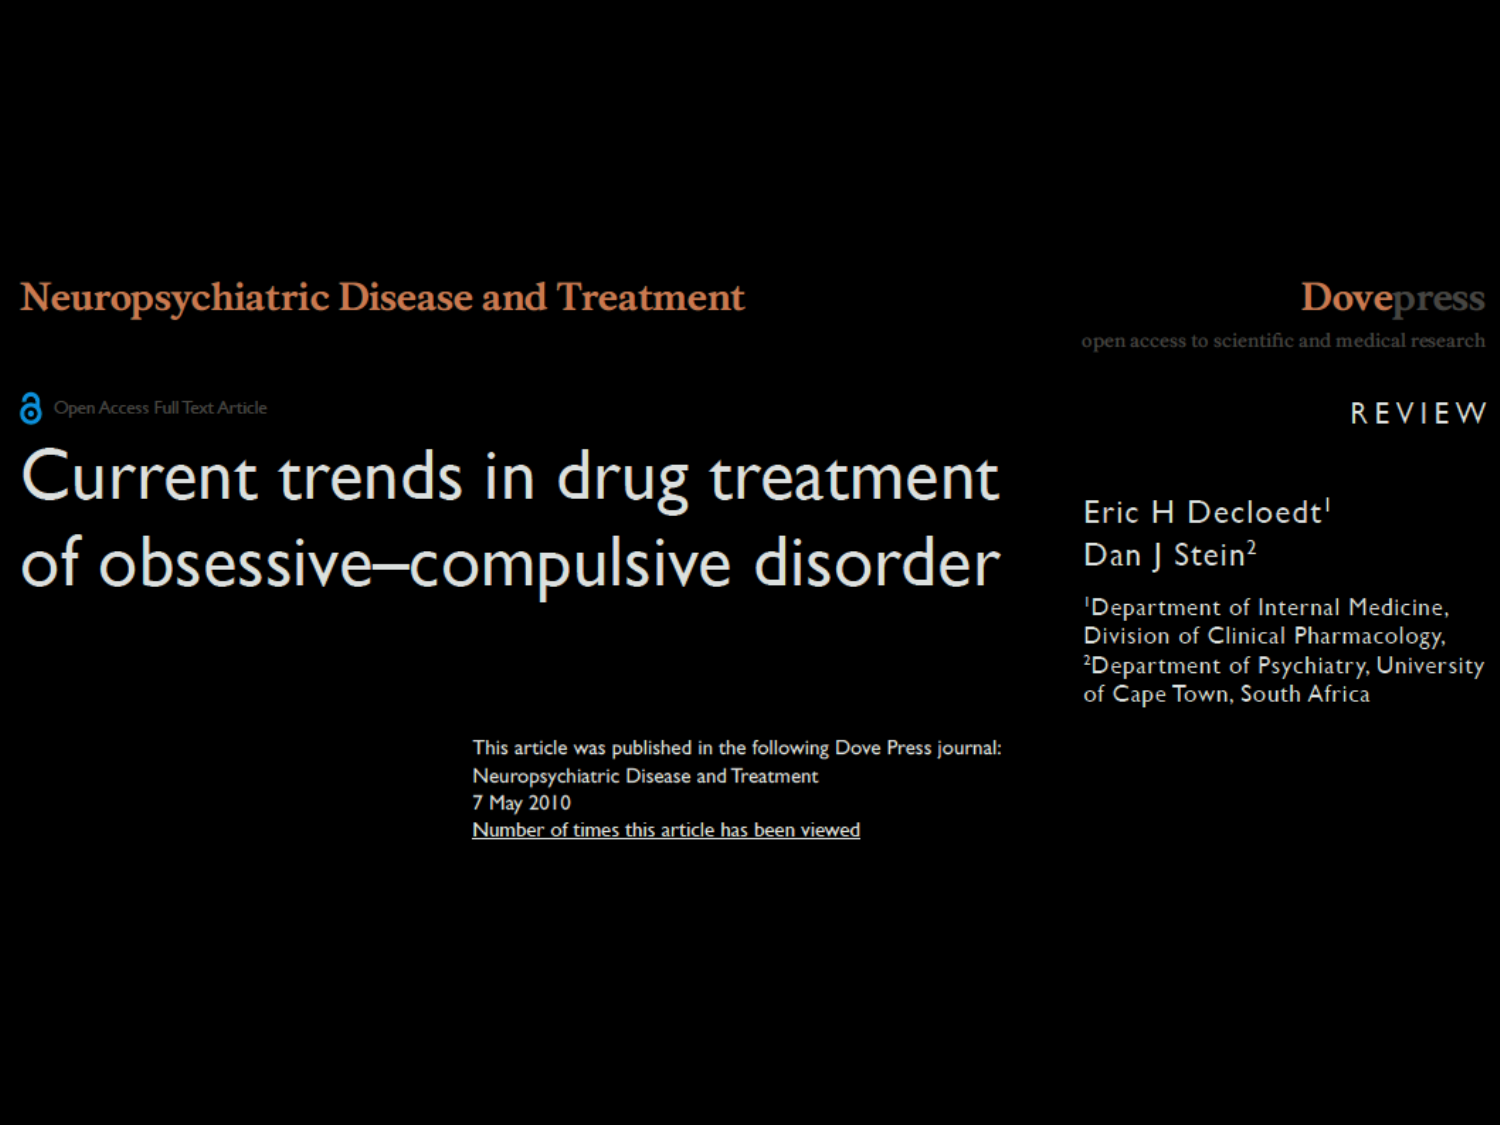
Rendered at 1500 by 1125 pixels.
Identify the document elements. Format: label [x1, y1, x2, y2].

picture [0, 262, 1500, 859]
